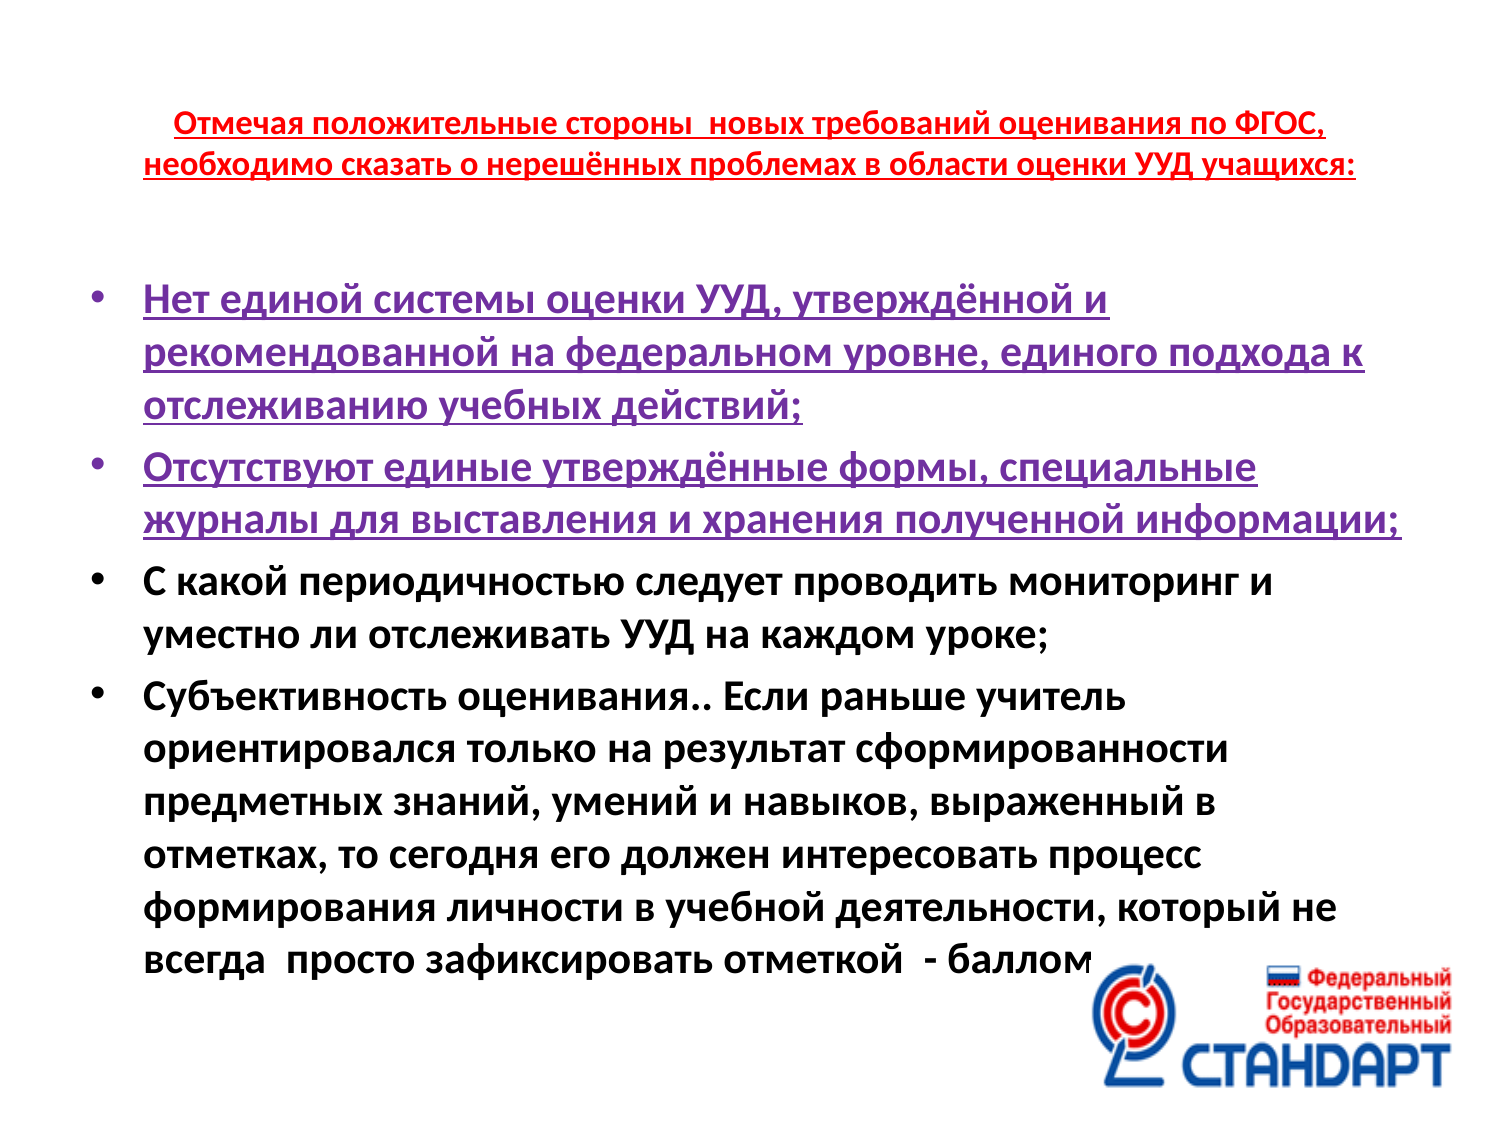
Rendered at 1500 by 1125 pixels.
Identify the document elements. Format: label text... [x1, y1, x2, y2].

picture [1089, 960, 1500, 1091]
list Нет единой системы оценки УУД, утверждённой и рекомендованной на федеральном уровне, единого подхода к отслеживанию учебных действий; Отсутствуют единые утверждённые формы, специальные журналы для выставления и хранения полученной информации; С какой периодичностью следует проводить мониторинг и уместно ли отслеживать УУД на каждом уроке; Субъективность оценивания.. Если раньше учитель ориентировался только на результат сформированности предметных знаний, умений и навыков, выраженный в отметках, то сегодня его должен интересовать процесс формирования личности в учебной деятельности, который не всегда просто зафиксировать отметкой - баллом. [75, 262, 1425, 1005]
title Отмечая положительные стороны новых требований оценивания по ФГОС, необходимо сказать о нерешённых проблемах в области оценки УУД учащихся: [75, 23, 1425, 233]
